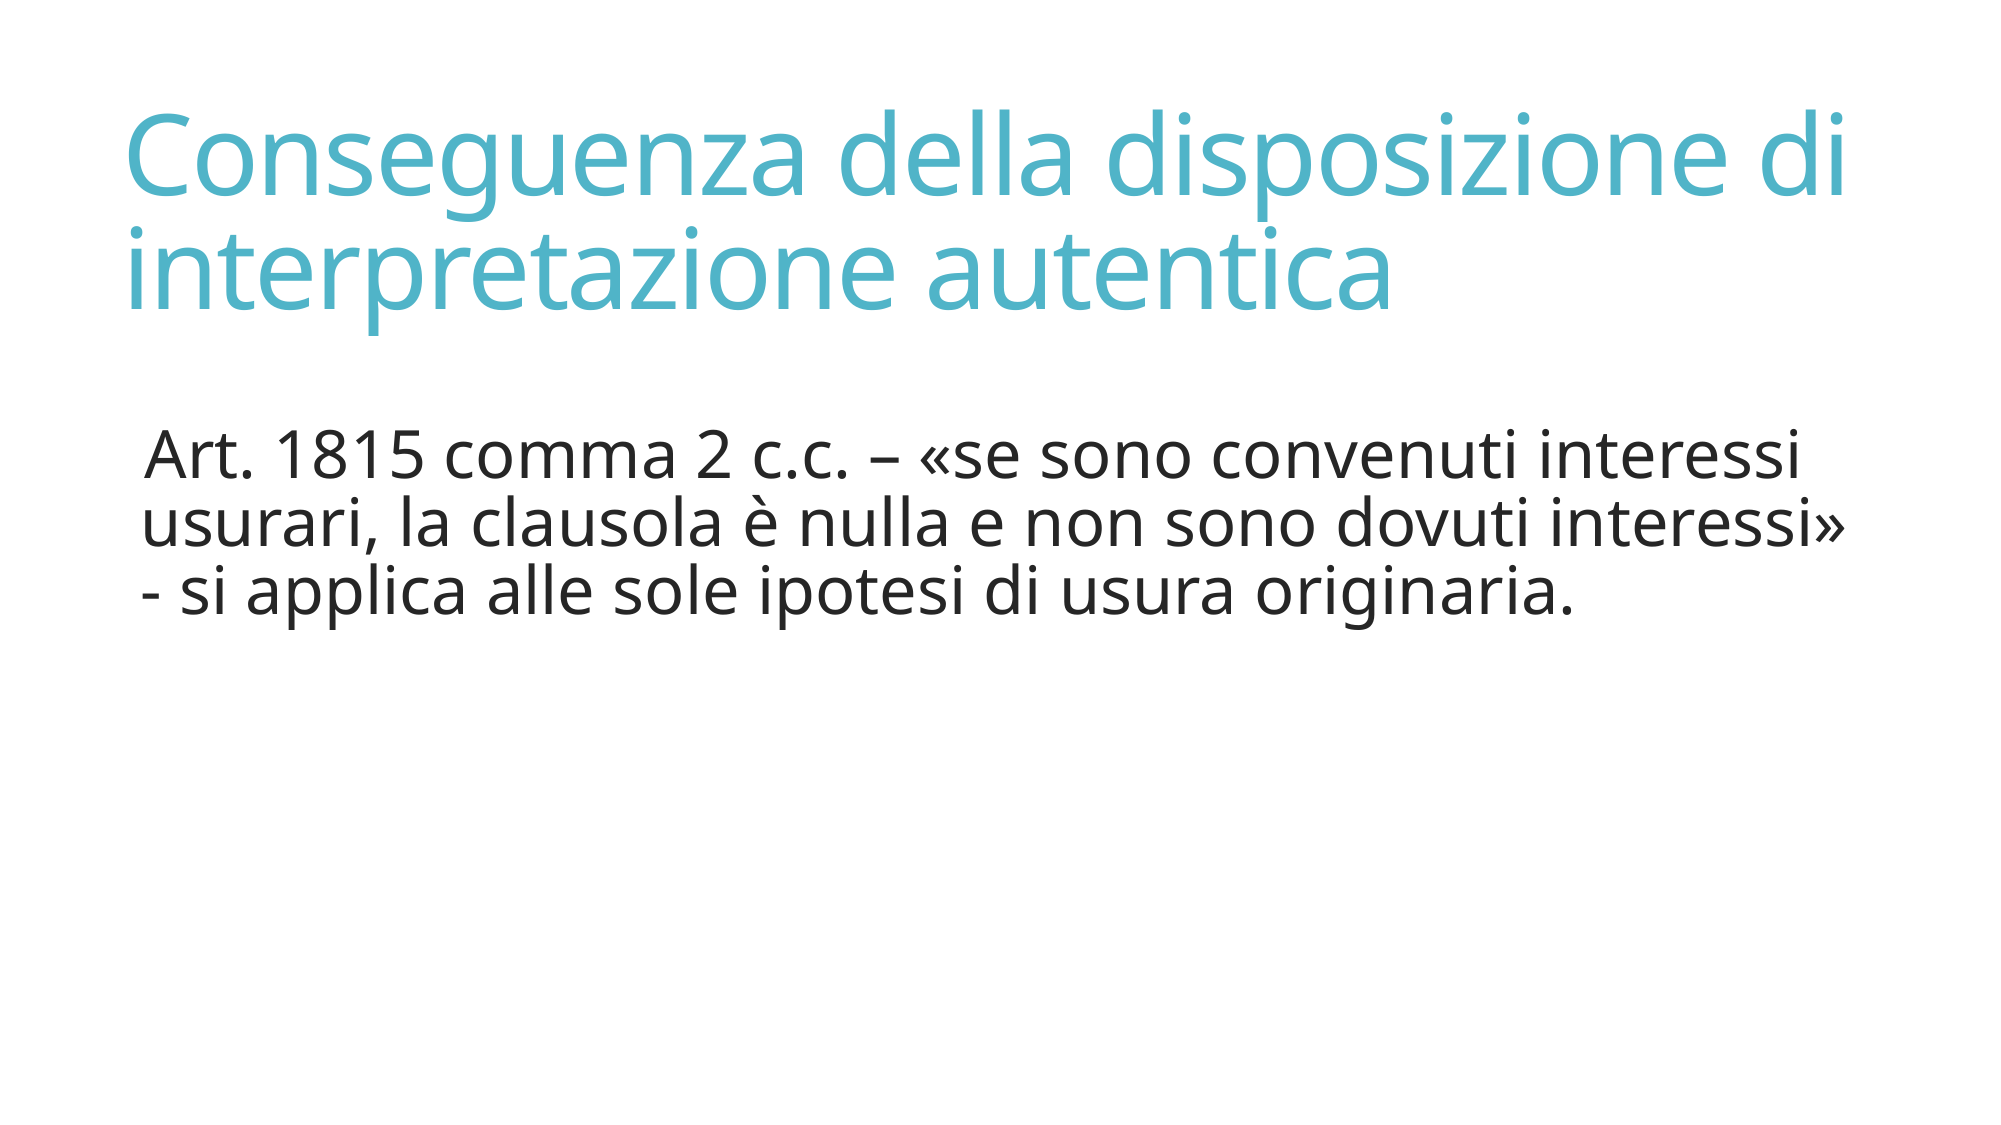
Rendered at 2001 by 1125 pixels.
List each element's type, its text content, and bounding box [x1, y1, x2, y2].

title Conseguenza della disposizione di interpretazione autentica [107, 82, 1875, 354]
list Art. 1815 comma 2 c.c. – «se sono convenuti interessi usurari, la clausola è nulla e non sono dovuti interessi» - si applica alle sole ipotesi di usura originaria. [110, 329, 1876, 949]
